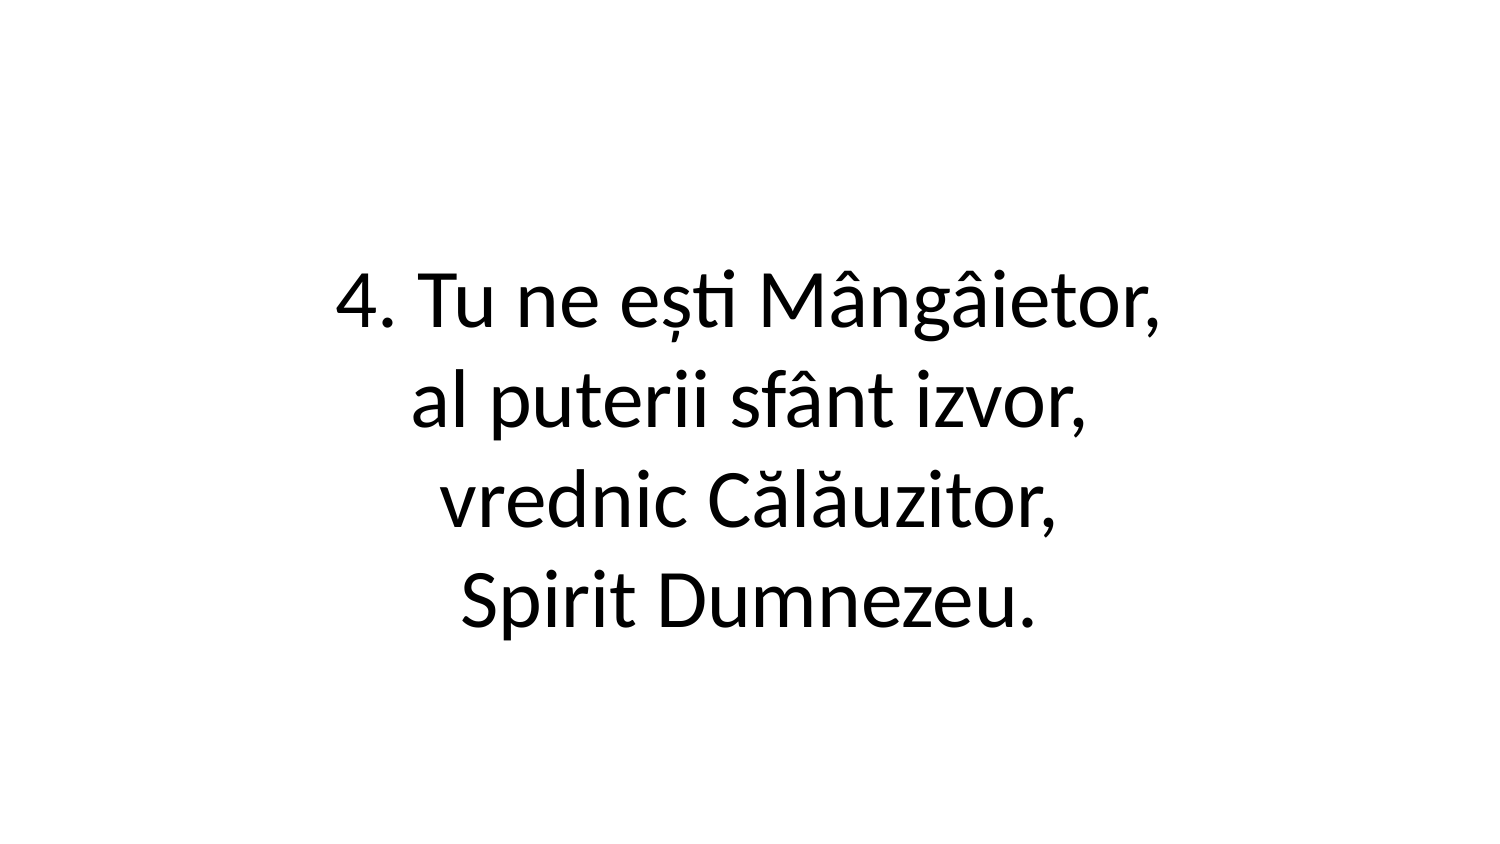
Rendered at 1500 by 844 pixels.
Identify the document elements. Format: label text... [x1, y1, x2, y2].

text_box 4. Tu ne ești Mângâietor, al puterii sfânt izvor, vrednic Călăuzitor, Spirit Dumnezeu. [320, 192, 1180, 652]
